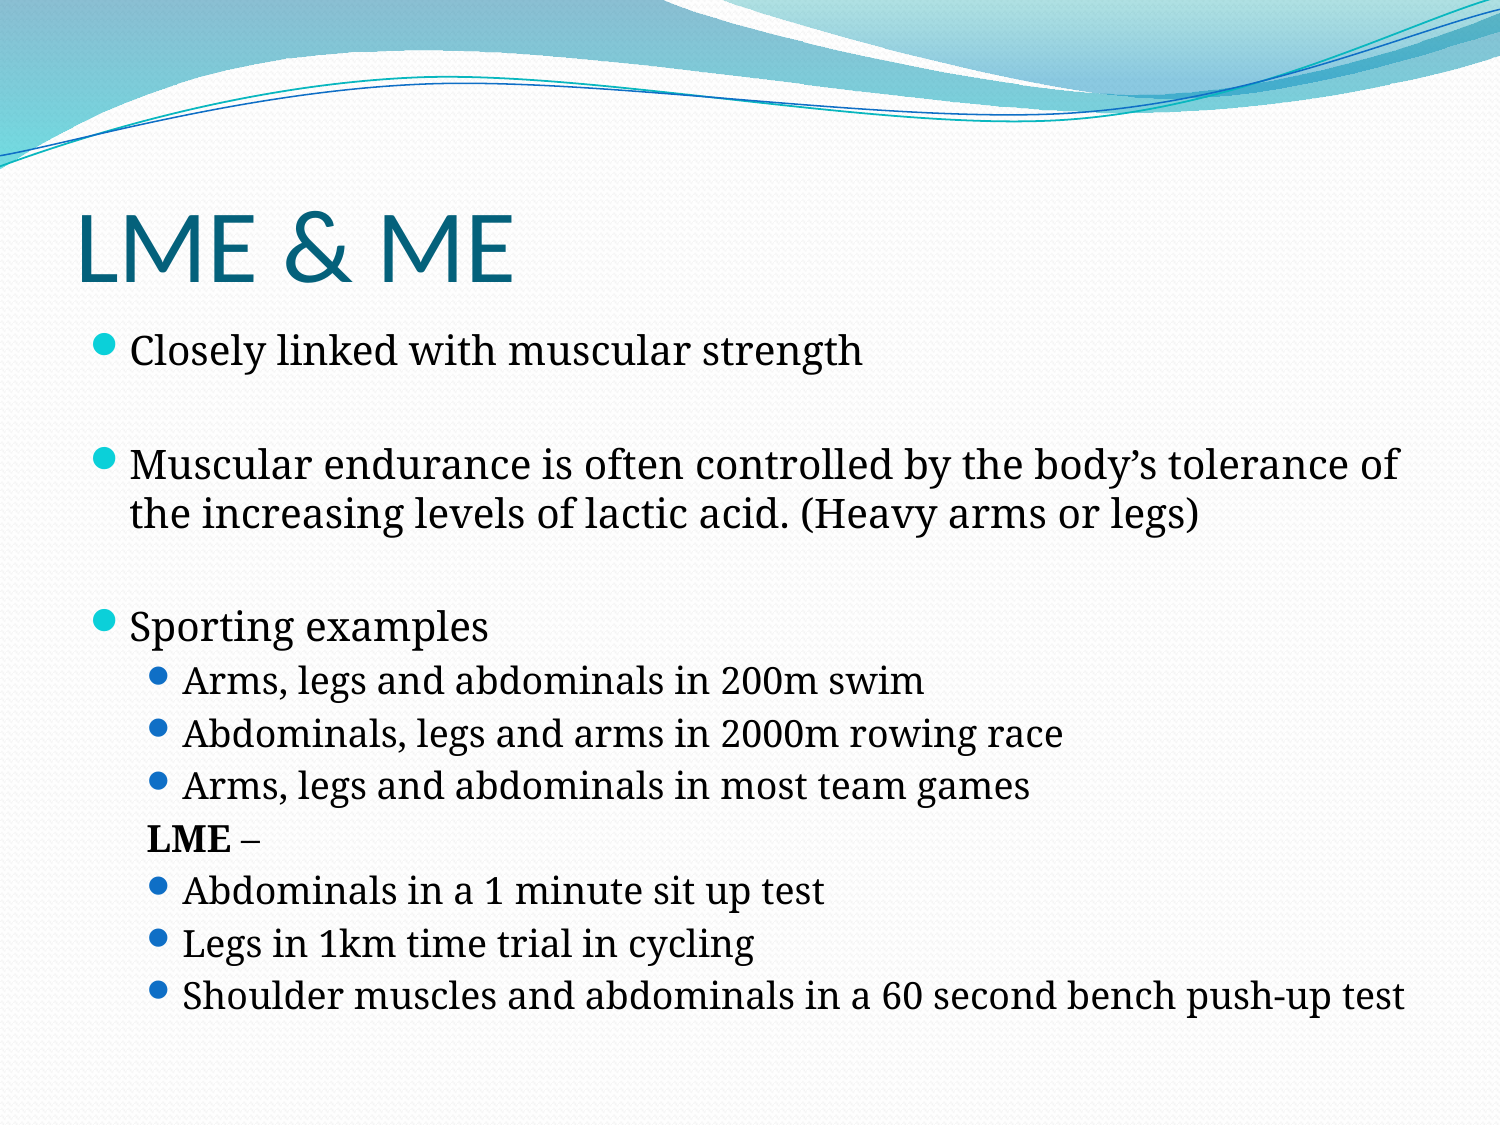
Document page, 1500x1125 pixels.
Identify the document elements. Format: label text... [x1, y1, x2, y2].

list Closely linked with muscular strength Muscular endurance is often controlled by the body’s tolerance of the increasing levels of lactic acid. (Heavy arms or legs) Sporting examples Arms, legs and abdominals in 200m swim Abdominals, legs and arms in 2000m rowing race Arms, legs and abdominals in most team games LME – Abdominals in a 1 minute sit up test Legs in 1km time trial in cycling Shoulder muscles and abdominals in a 60 second bench push-up test [75, 317, 1425, 1038]
title LME & ME [75, 115, 1425, 303]
